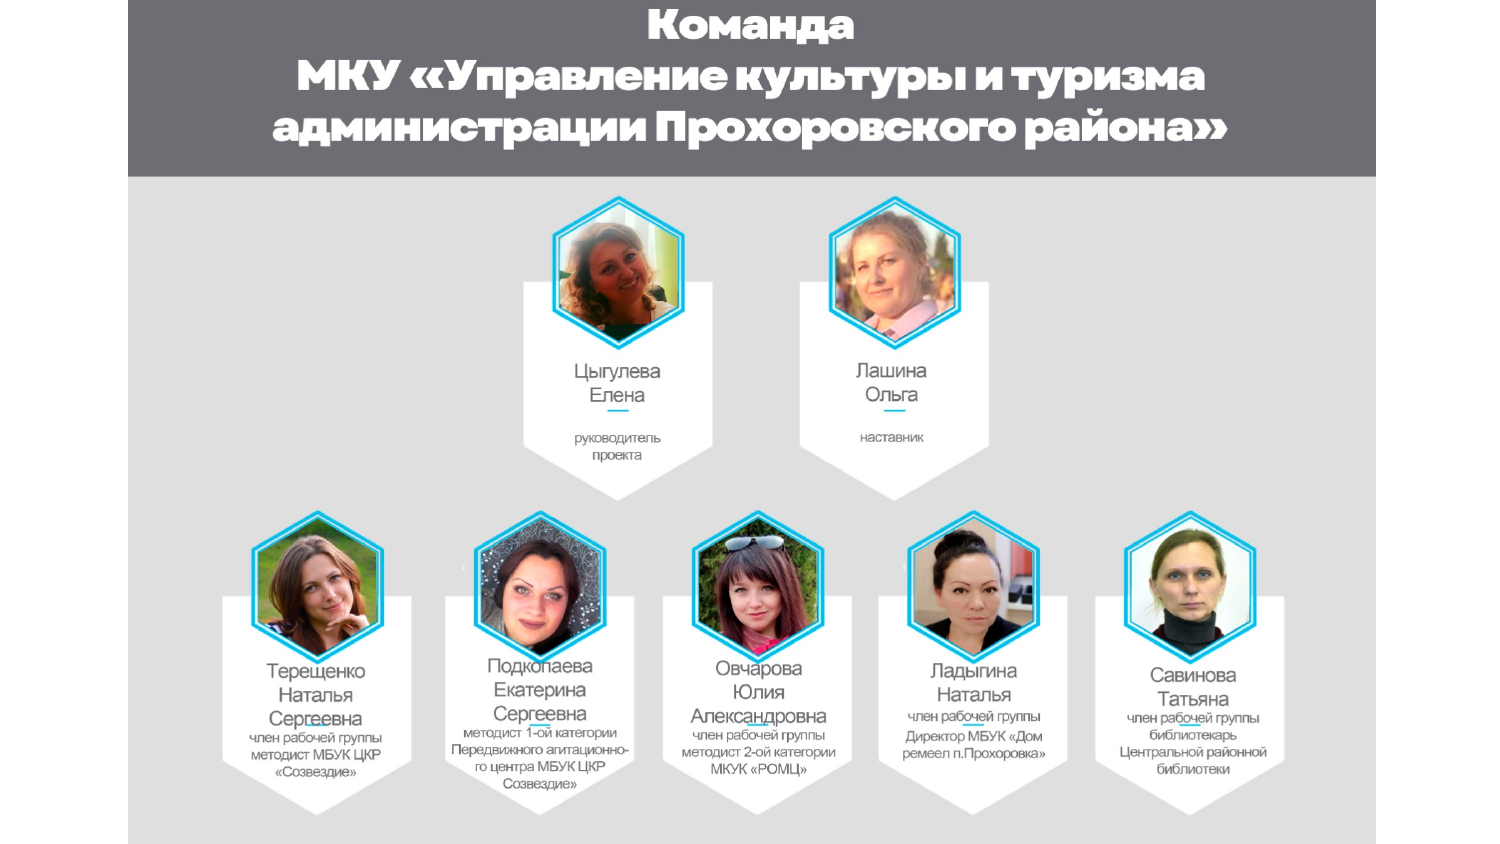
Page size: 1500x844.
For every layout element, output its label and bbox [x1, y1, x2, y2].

list [128, 0, 1376, 844]
